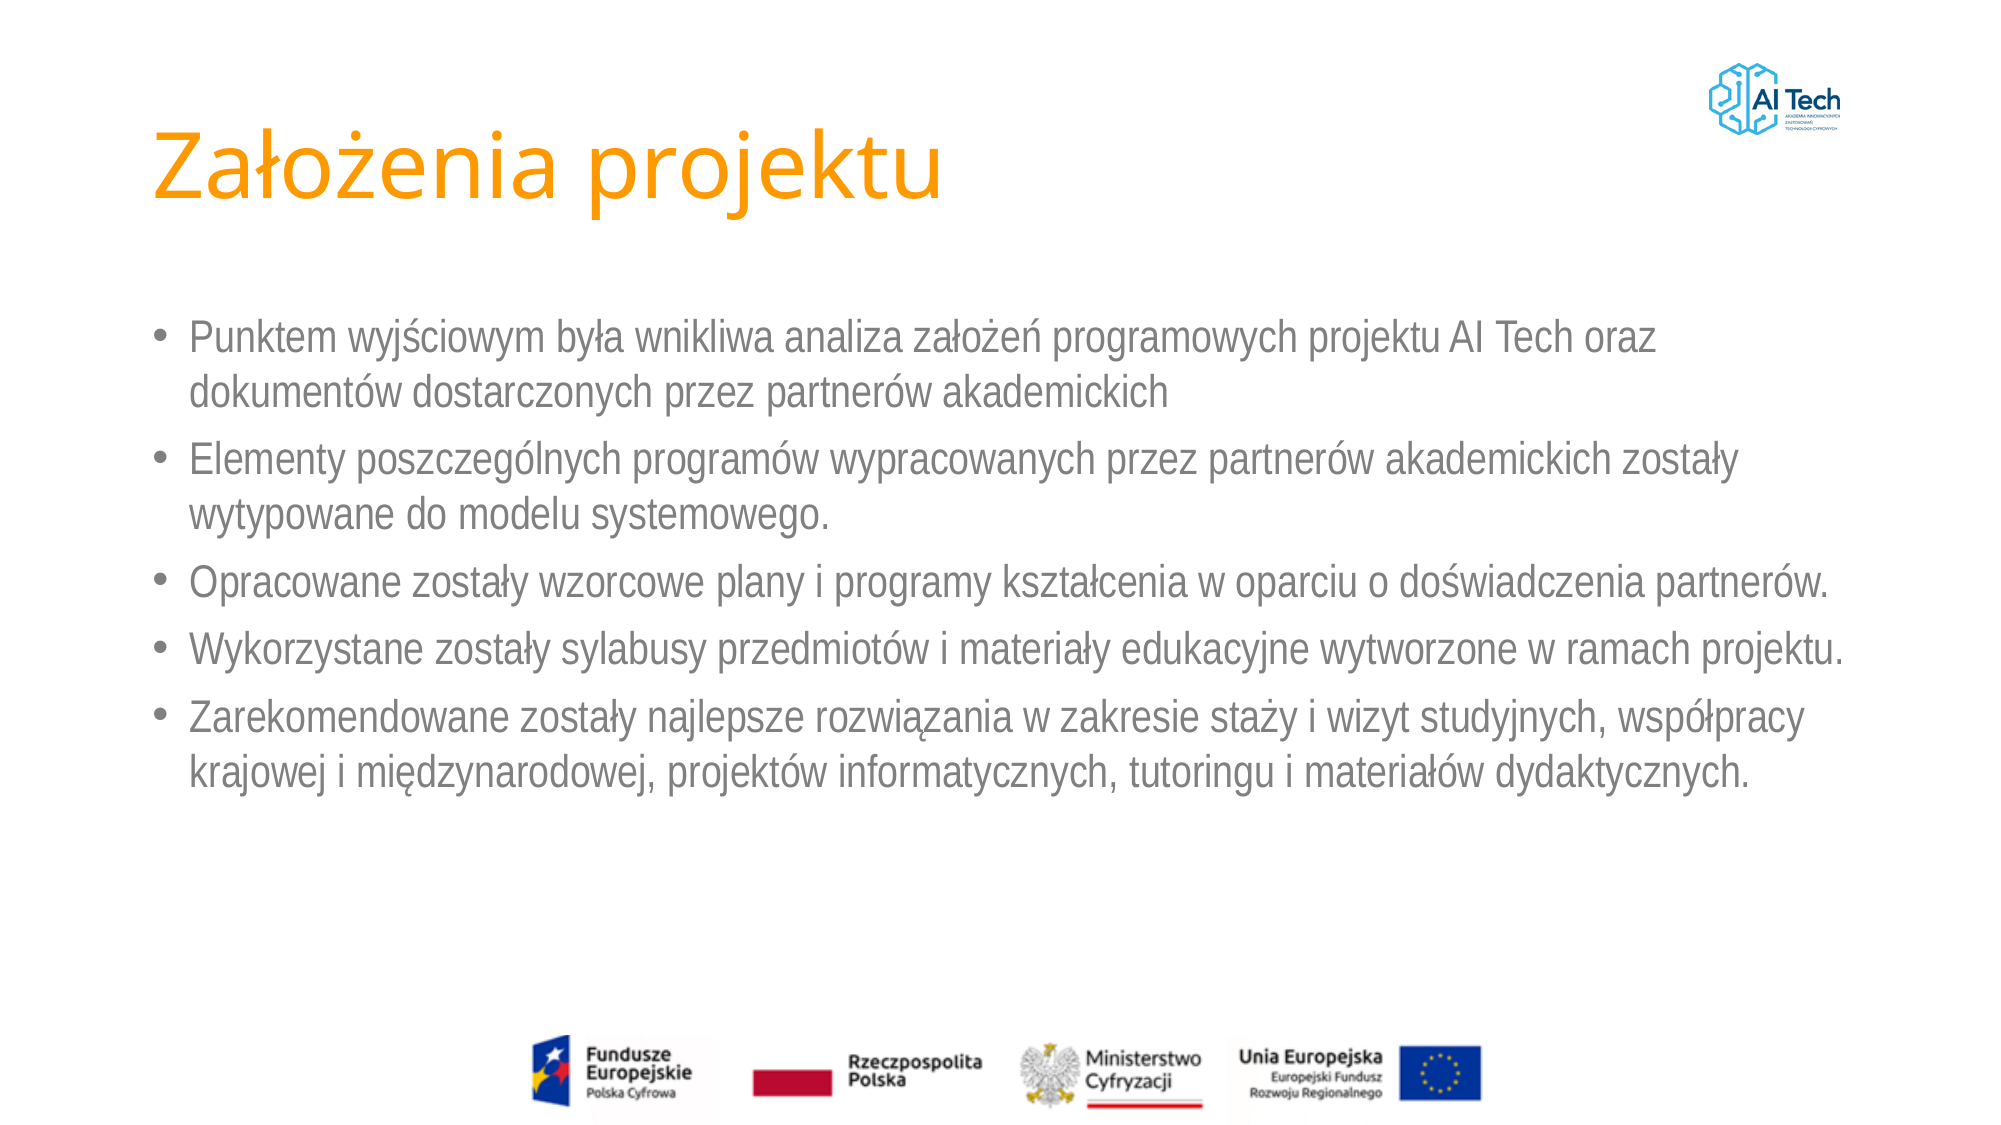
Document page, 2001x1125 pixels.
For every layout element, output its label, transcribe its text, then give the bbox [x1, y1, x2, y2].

list Punktem wyjściowym była wnikliwa analiza założeń programowych projektu AI Tech oraz dokumentów dostarczonych przez partnerów akademickich Elementy poszczególnych programów wypracowanych przez partnerów akademickich zostały wytypowane do modelu systemowego. Opracowane zostały wzorcowe plany i programy kształcenia w oparciu o doświadczenia partnerów. Wykorzystane zostały sylabusy przedmiotów i materiały edukacyjne wytworzone w ramach projektu. Zarekomendowane zostały najlepsze rozwiązania w zakresie staży i wizyt studyjnych, współpracy krajowej i międzynarodowej, projektów informatycznych, tutoringu i materiałów dydaktycznych. [137, 299, 1863, 1013]
title Założenia projektu [137, 59, 1863, 278]
picture [499, 1035, 1501, 1125]
